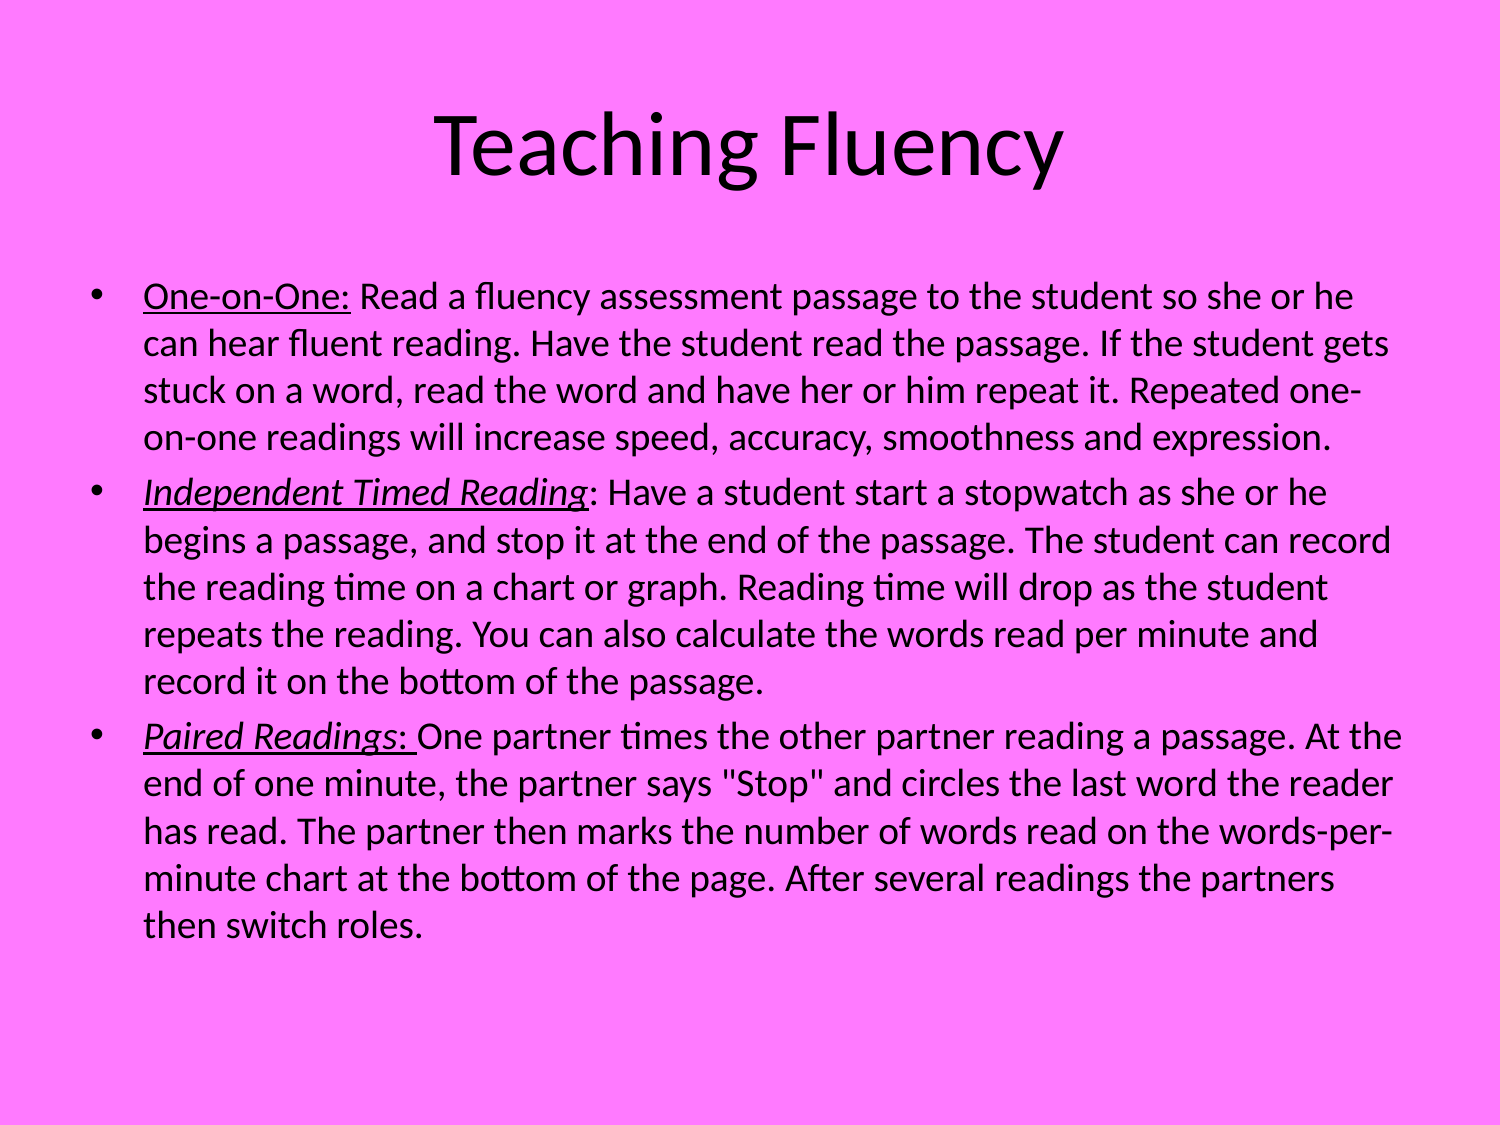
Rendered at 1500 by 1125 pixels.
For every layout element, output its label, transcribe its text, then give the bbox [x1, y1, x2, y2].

list One-on-One: Read a fluency assessment passage to the student so she or he can hear fluent reading. Have the student read the passage. If the student gets stuck on a word, read the word and have her or him repeat it. Repeated one-on-one readings will increase speed, accuracy, smoothness and expression. Independent Timed Reading: Have a student start a stopwatch as she or he begins a passage, and stop it at the end of the passage. The student can record the reading time on a chart or graph. Reading time will drop as the student repeats the reading. You can also calculate the words read per minute and record it on the bottom of the passage. Paired Readings: One partner times the other partner reading a passage. At the end of one minute, the partner says "Stop" and circles the last word the reader has read. The partner then marks the number of words read on the words-per-minute chart at the bottom of the page. After several readings the partners then switch roles. [75, 262, 1425, 1005]
title Teaching Fluency [75, 45, 1425, 233]
